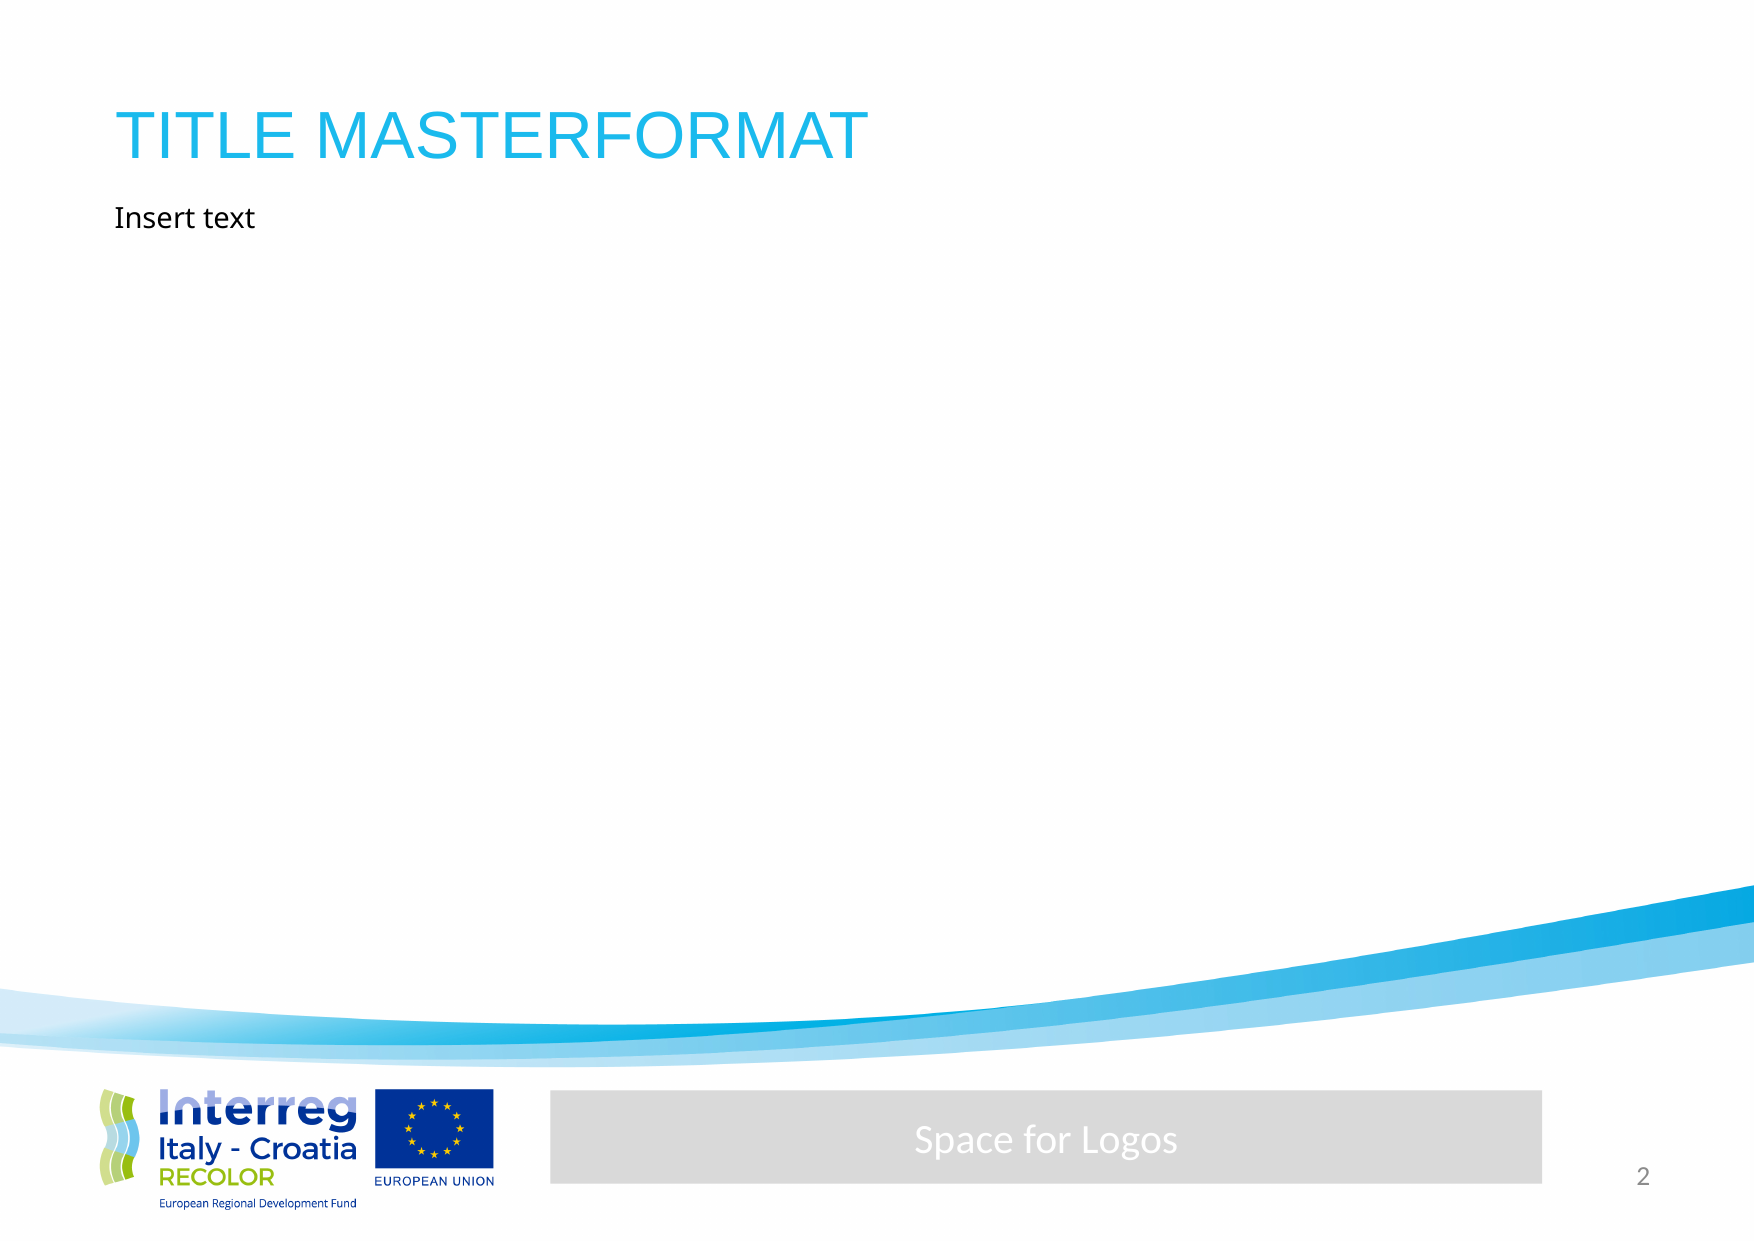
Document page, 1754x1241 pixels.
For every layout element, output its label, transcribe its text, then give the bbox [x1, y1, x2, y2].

picture [0, 0, 1754, 1241]
text_box TITLE MASTERFORMAT [97, 83, 1656, 181]
slide_number 2 [1607, 1141, 1666, 1208]
text_box Insert text [99, 191, 1658, 851]
text_box Space for Logos [549, 1089, 1543, 1185]
